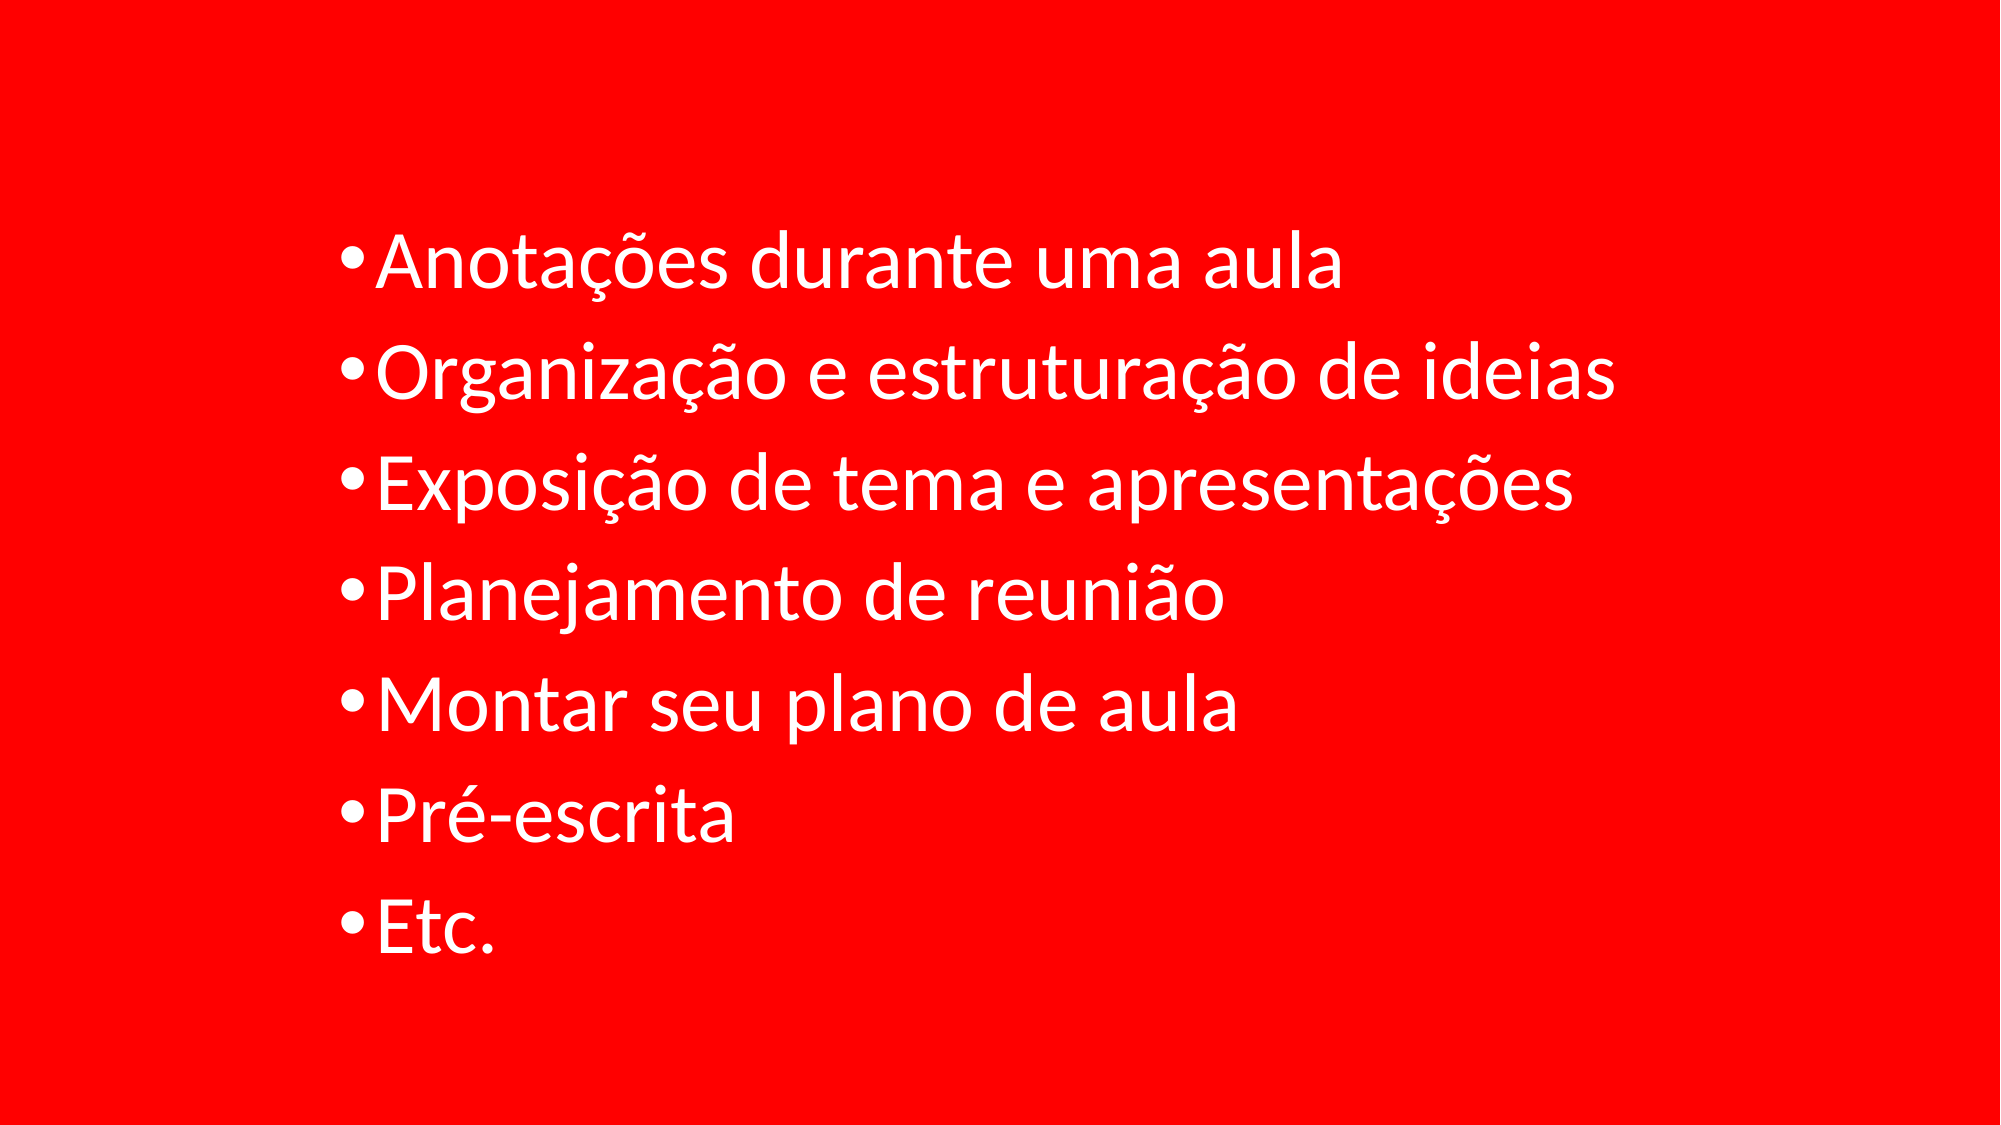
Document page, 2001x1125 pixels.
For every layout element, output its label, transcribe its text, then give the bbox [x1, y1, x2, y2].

text_box Anotações durante uma aula Organização e estruturação de ideias Exposição de tema e apresentações Planejamento de reunião Montar seu plano de aula Pré-escrita Etc. [323, 209, 2000, 603]
text_box [0, 0, 2000, 1125]
